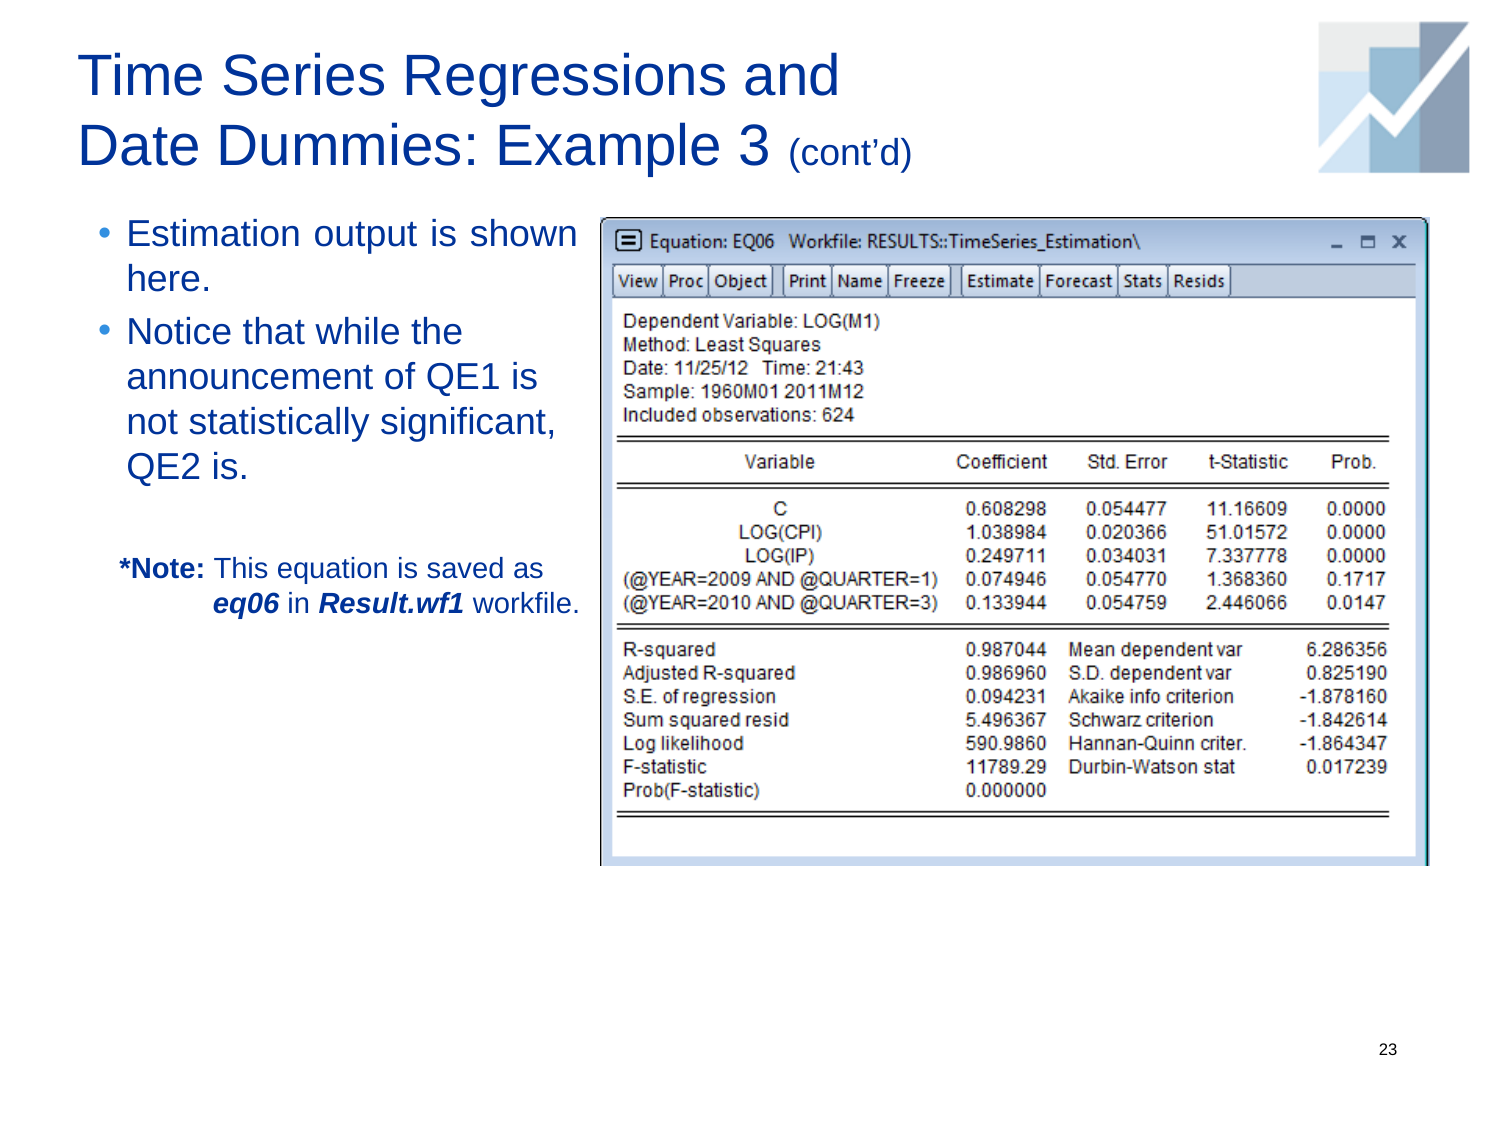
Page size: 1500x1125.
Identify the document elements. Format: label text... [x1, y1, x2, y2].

picture [599, 217, 1430, 867]
list Estimation output is shown here. Notice that while the announcement of QE1 is not statistically significant, QE2 is. [83, 201, 593, 501]
text_box *Note: This equation is saved as eq06 in Result.wf1 workfile. [104, 541, 594, 625]
slide_number 23 [1262, 1015, 1413, 1067]
picture [1300, 11, 1479, 181]
title Time Series Regressions and Date Dummies: Example 3 (cont’d) [62, 0, 1297, 185]
